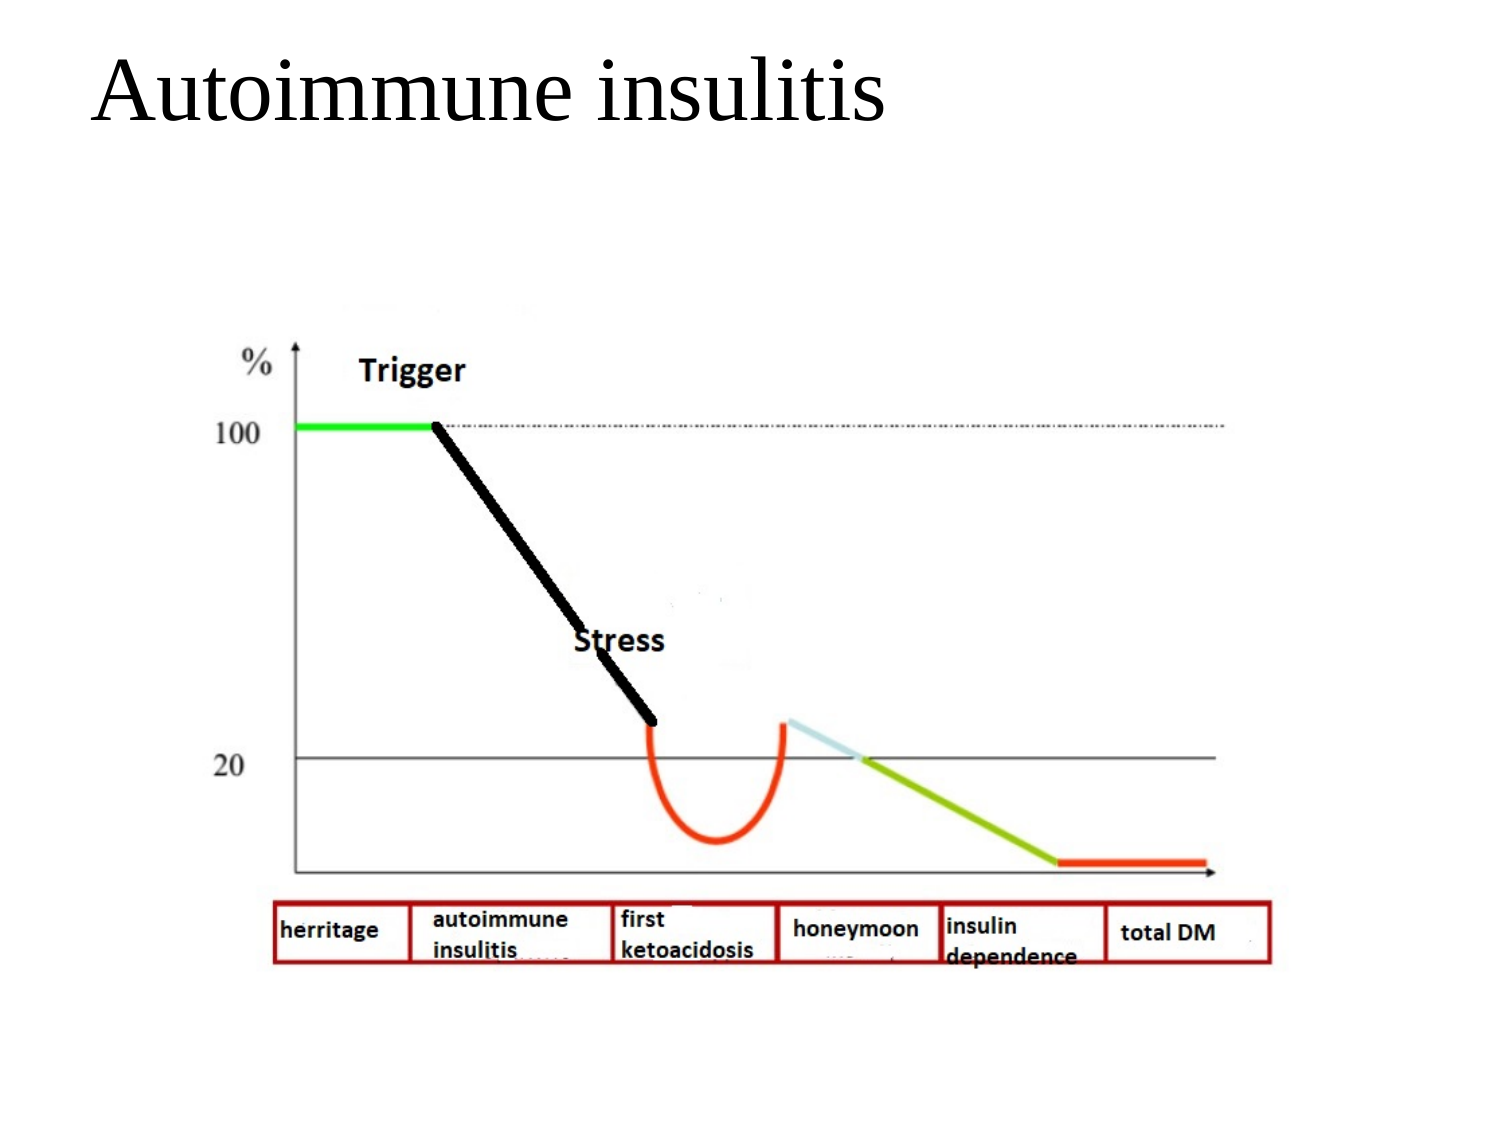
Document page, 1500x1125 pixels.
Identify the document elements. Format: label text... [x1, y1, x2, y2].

title Autoimmune insulitis [74, 44, 1426, 233]
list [171, 262, 1329, 1006]
